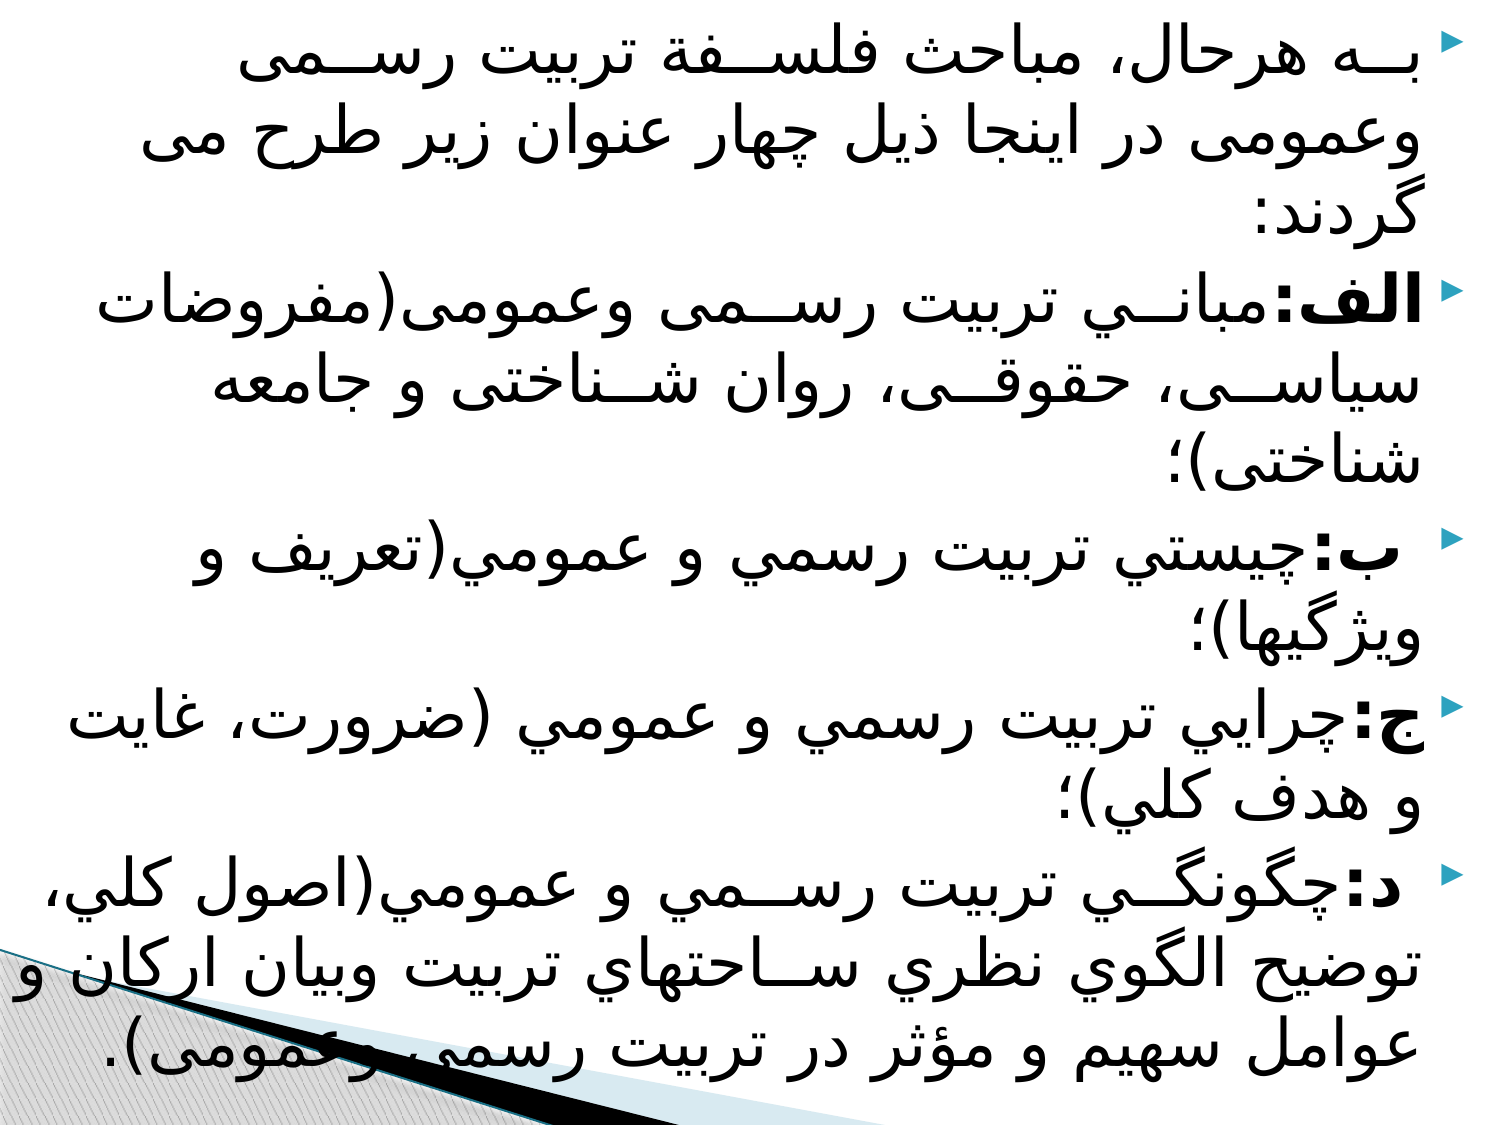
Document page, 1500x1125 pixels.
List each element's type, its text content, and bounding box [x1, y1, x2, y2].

list بــه هرحال، مباحث فلســفة تربيت رســمی وعمومی در اينجا ذيل چهار عنوان زير طرح می گردند: الف:مبانــي تربيت رســمی وعمومی(مفروضات سياســی، حقوقــی، روان شــناختی و جامعه شناختی)؛ ب:چيستي تربيت رسمي و عمومي(تعريف و ويژگيها)؛ ج:چرايي تربيت رسمي و عمومي (ضرورت، غايت و هدف کلي)؛ د:چگونگــي تربيت رســمي و عمومي(اصول کلي، توضيح الگوي نظري ســاحتهاي تربيت وبيان اركان و عوامل سهيم و مؤثر در تربيت رسمی وعمومی). [0, 0, 1500, 1125]
